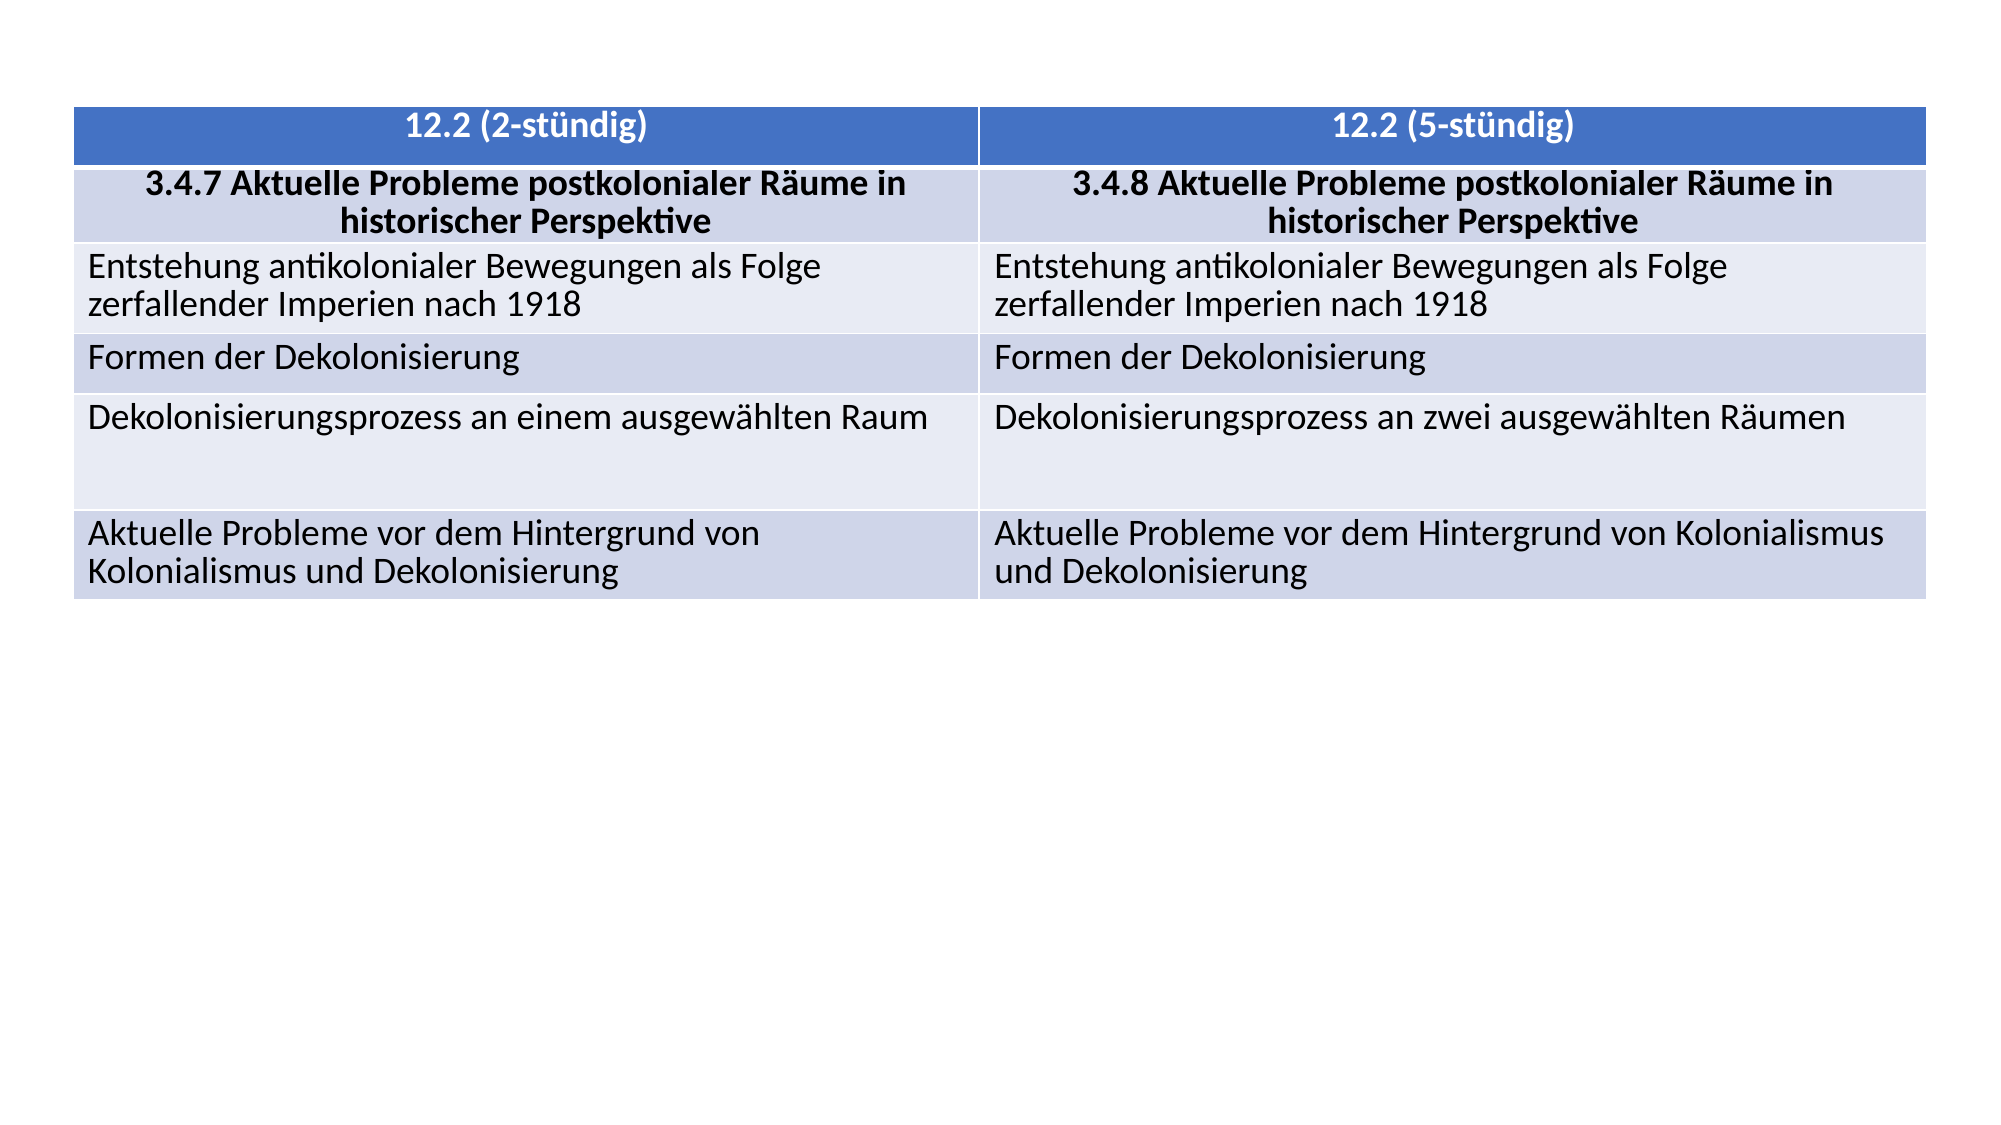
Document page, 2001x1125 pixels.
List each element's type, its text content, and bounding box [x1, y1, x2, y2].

table_header 12.2 (5-stündig) [980, 107, 1926, 165]
table_header 12.2 (2-stündig) [74, 107, 978, 165]
table_cell Dekolonisierungsprozess an einem ausgewählten Raum [74, 395, 978, 509]
table_cell 3.4.8 Aktuelle Probleme postkolonialer Räume in historischer Perspektive [980, 170, 1926, 242]
table_cell Aktuelle Probleme vor dem Hintergrund von Kolonialismus und Dekolonisierung [980, 511, 1926, 599]
table_cell Entstehung antikolonialer Bewegungen als Folge zerfallender Imperien nach 1918 [980, 244, 1926, 333]
table_cell Dekolonisierungsprozess an zwei ausgewählten Räumen [980, 395, 1926, 509]
table_cell Formen der Dekolonisierung [980, 334, 1926, 393]
table_cell 3.4.7 Aktuelle Probleme postkolonialer Räume in historischer Perspektive [74, 170, 978, 242]
table_cell Aktuelle Probleme vor dem Hintergrund von Kolonialismus und Dekolonisierung [74, 511, 978, 599]
table_cell Entstehung antikolonialer Bewegungen als Folge zerfallender Imperien nach 1918 [74, 244, 978, 333]
table_cell Formen der Dekolonisierung [74, 334, 978, 393]
